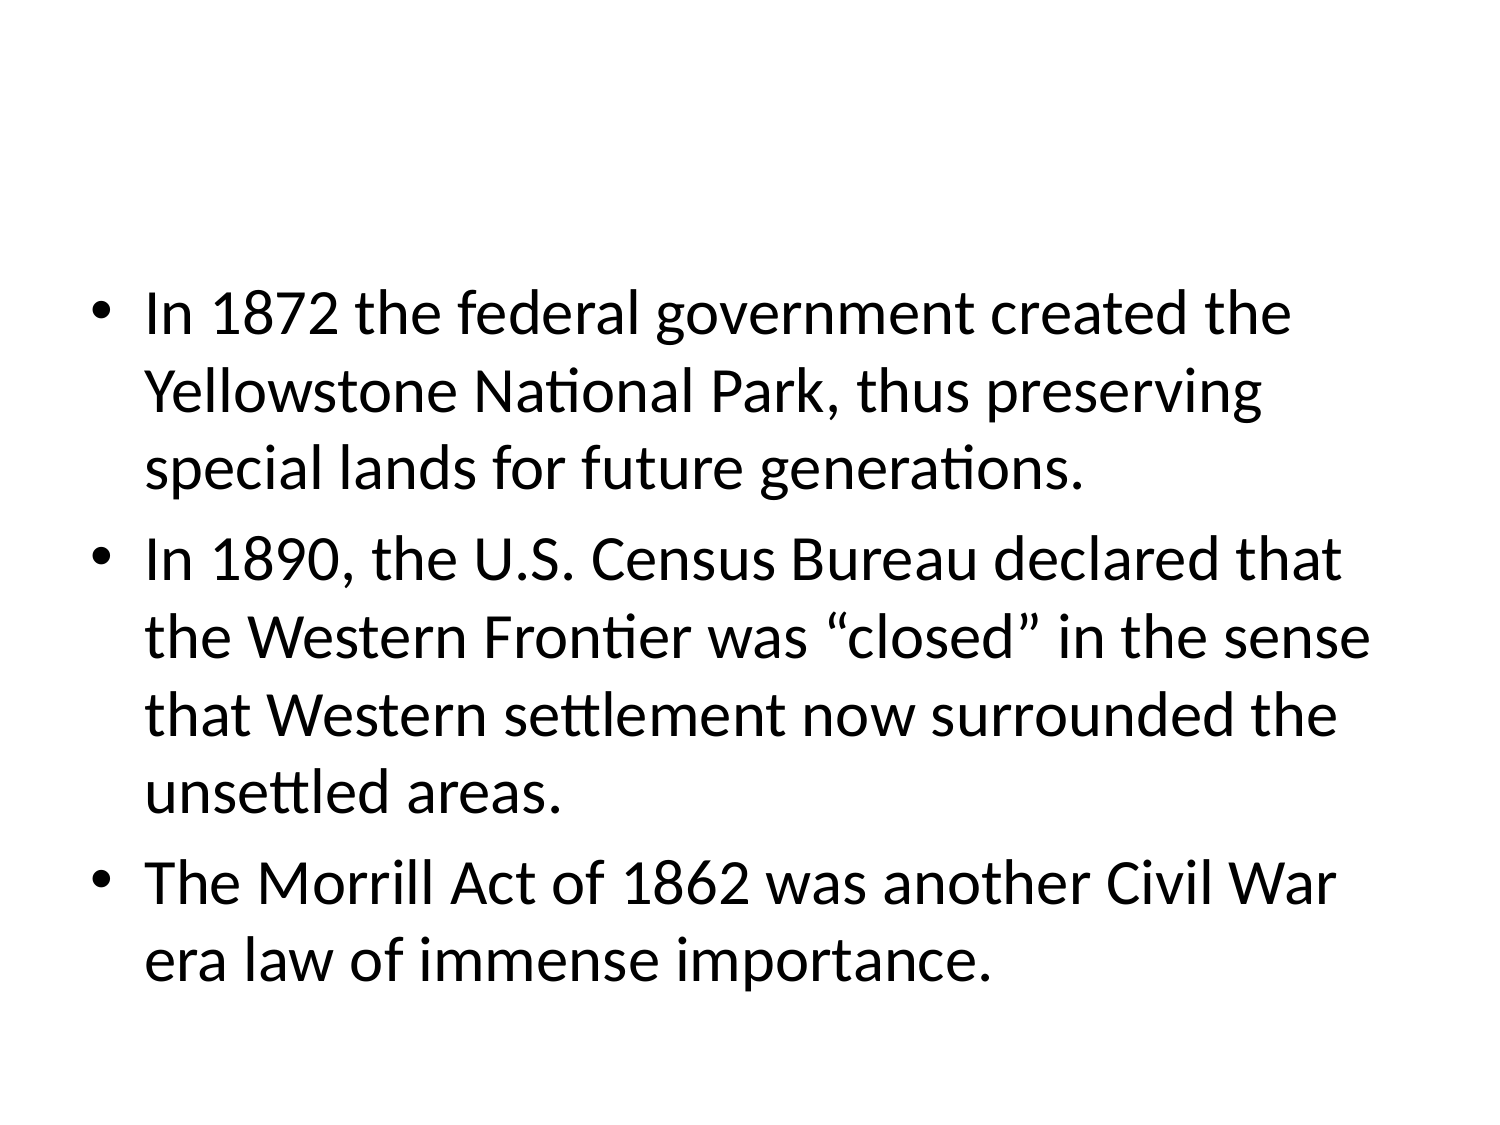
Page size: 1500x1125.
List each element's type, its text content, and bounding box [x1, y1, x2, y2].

list In 1872 the federal government created the Yellowstone National Park, thus preserving special lands for future generations. In 1890, the U.S. Census Bureau declared that the Western Frontier was “closed” in the sense that Western settlement now surrounded the unsettled areas. The Morrill Act of 1862 was another Civil War era law of immense importance. [75, 262, 1425, 1005]
